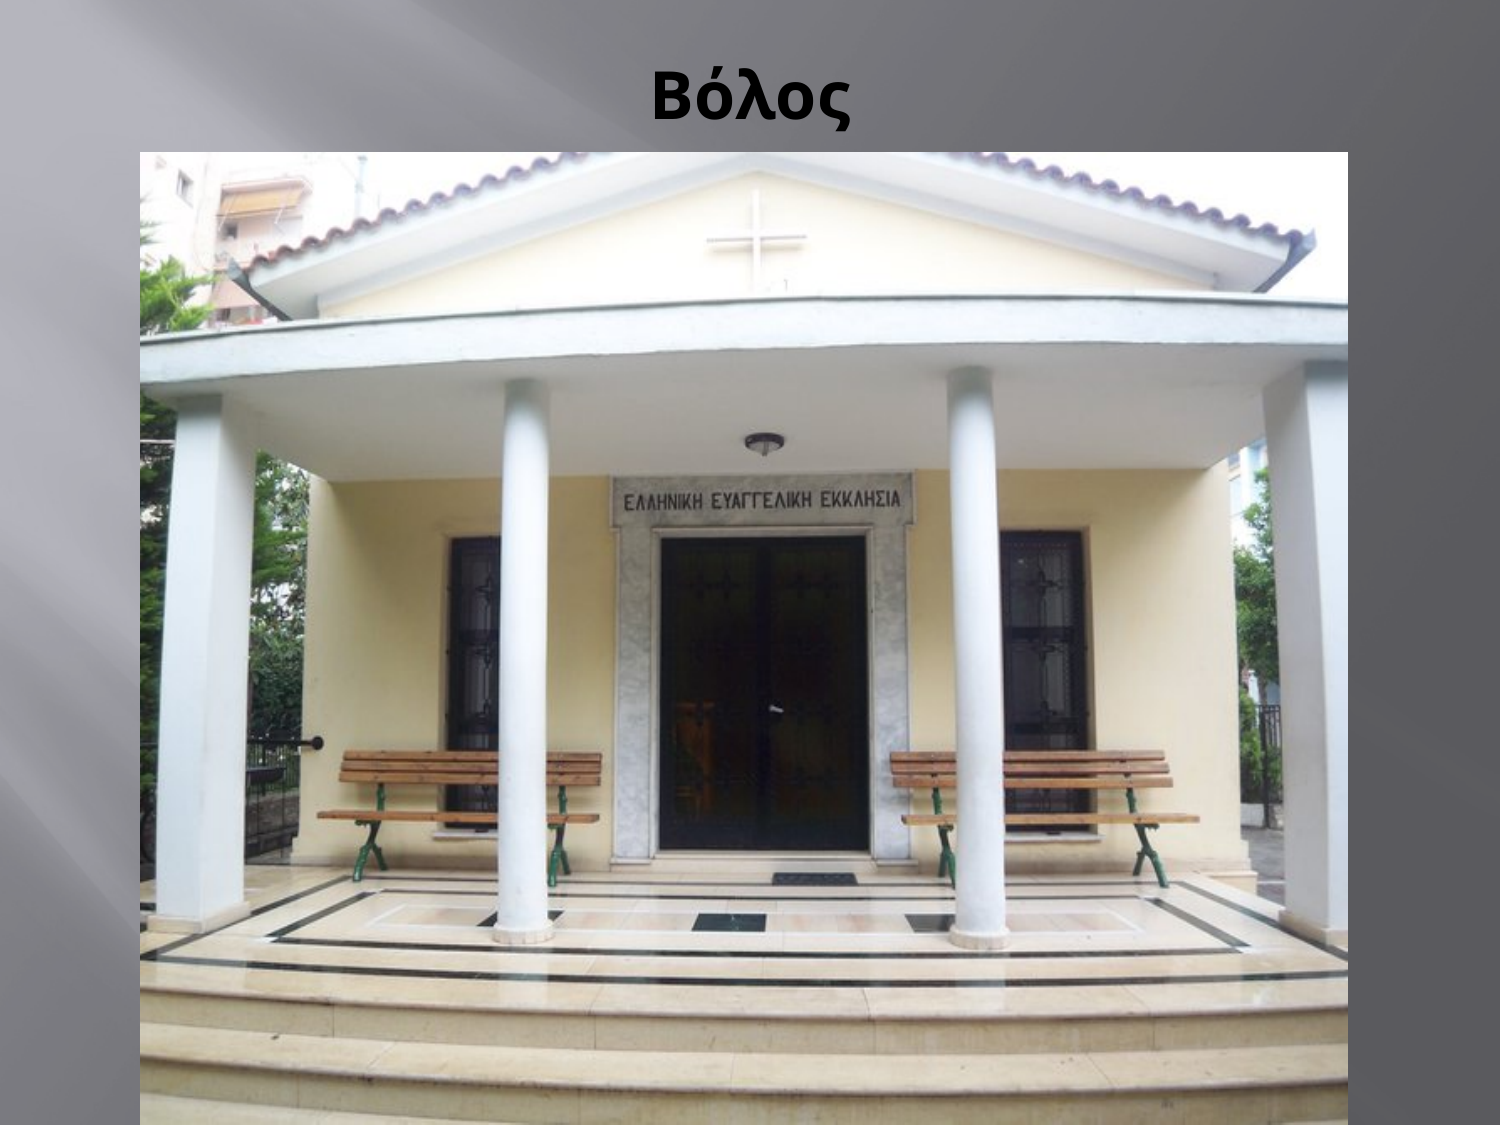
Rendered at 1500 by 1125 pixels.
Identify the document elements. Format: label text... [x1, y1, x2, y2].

title Βόλος [75, 45, 1425, 141]
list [140, 152, 1348, 1125]
